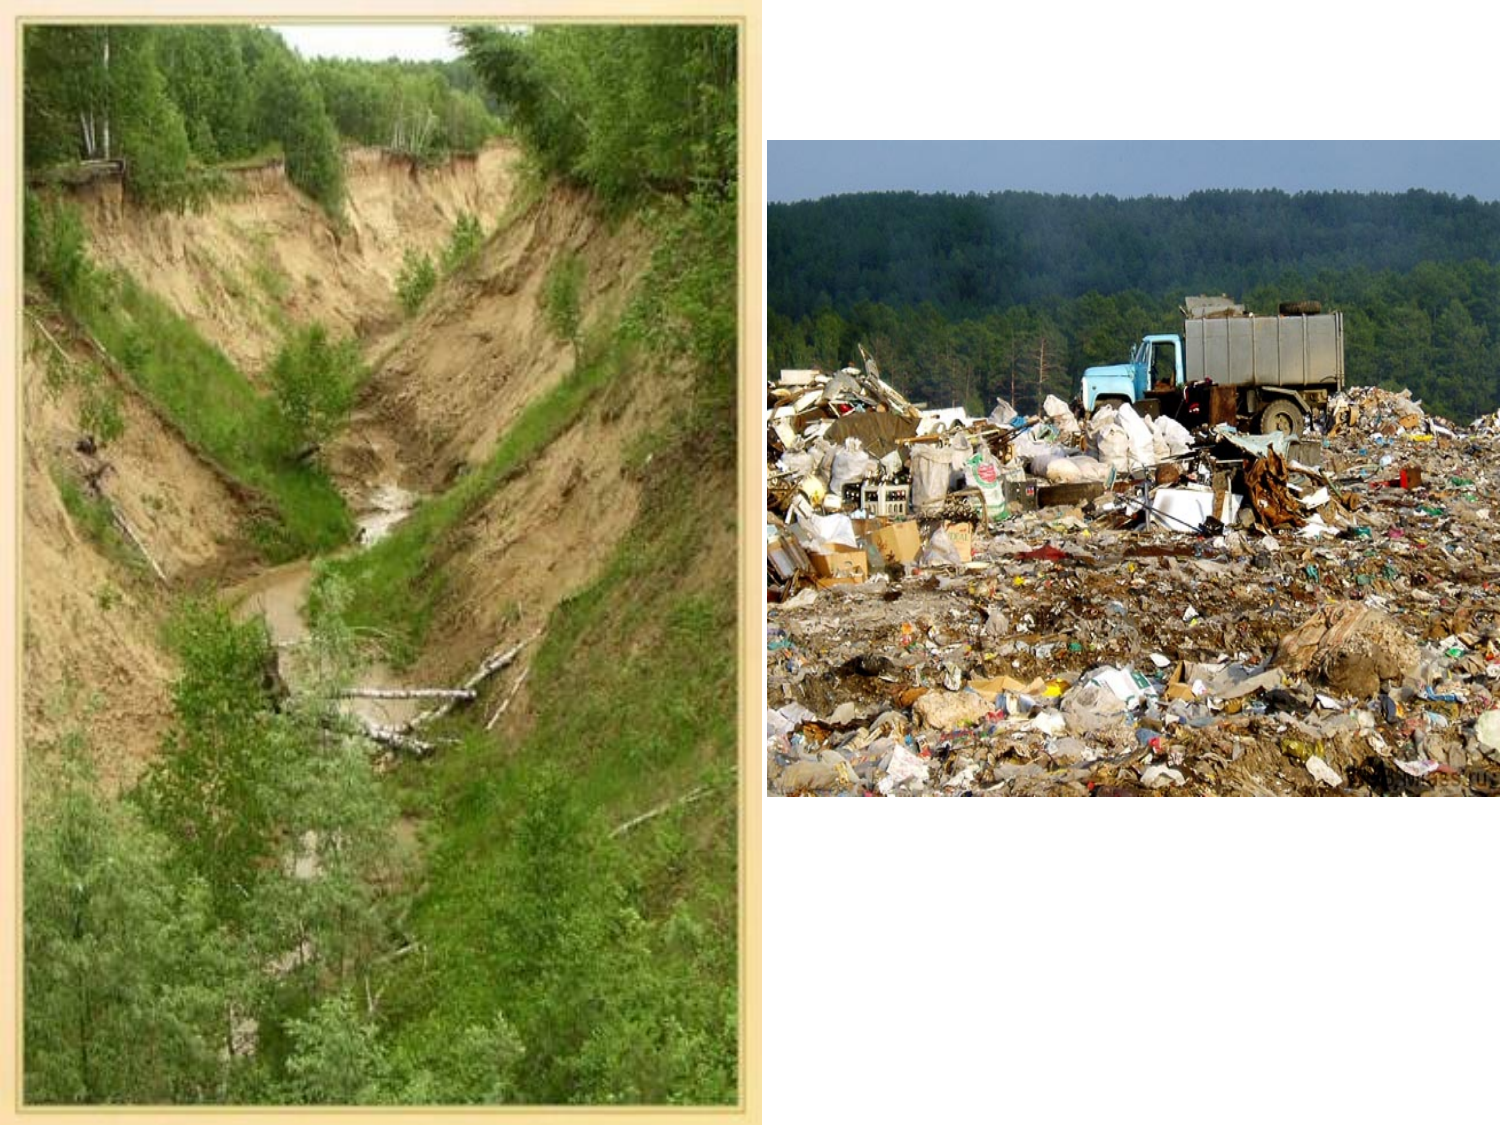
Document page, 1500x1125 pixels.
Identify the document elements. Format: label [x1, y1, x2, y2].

picture [0, 0, 762, 1125]
picture [766, 140, 1500, 798]
